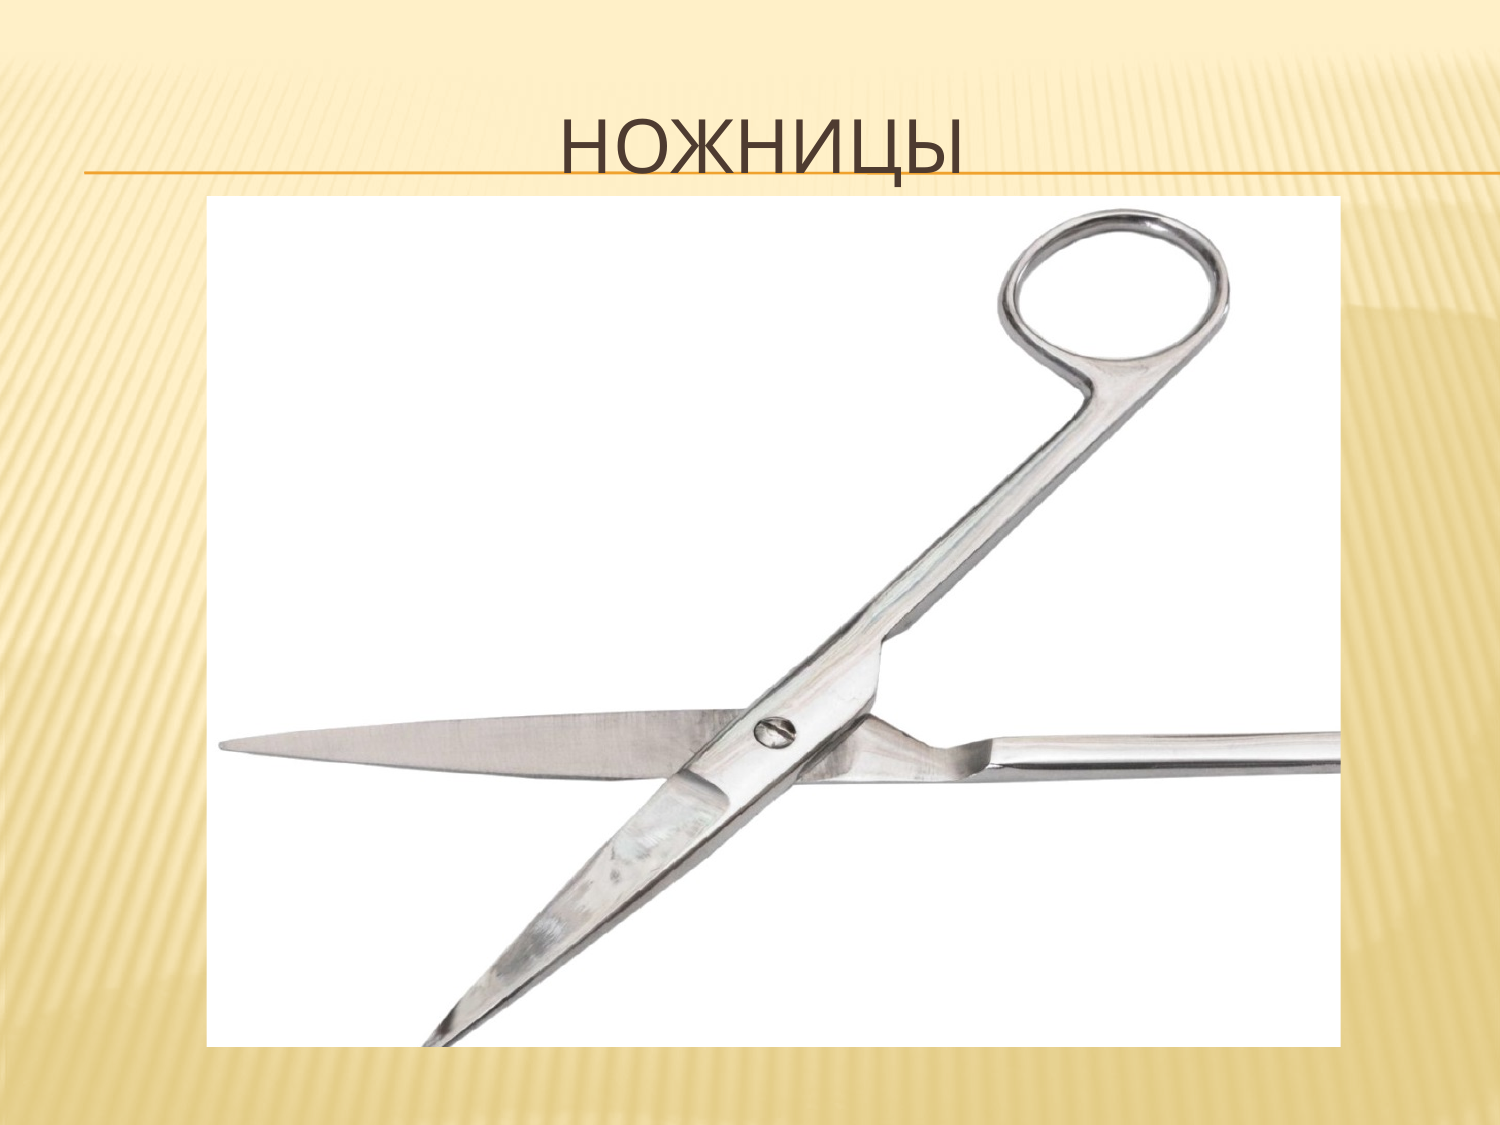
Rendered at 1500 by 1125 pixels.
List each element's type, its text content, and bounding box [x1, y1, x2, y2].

title ножницы [50, 75, 1475, 213]
picture [206, 195, 1341, 1048]
